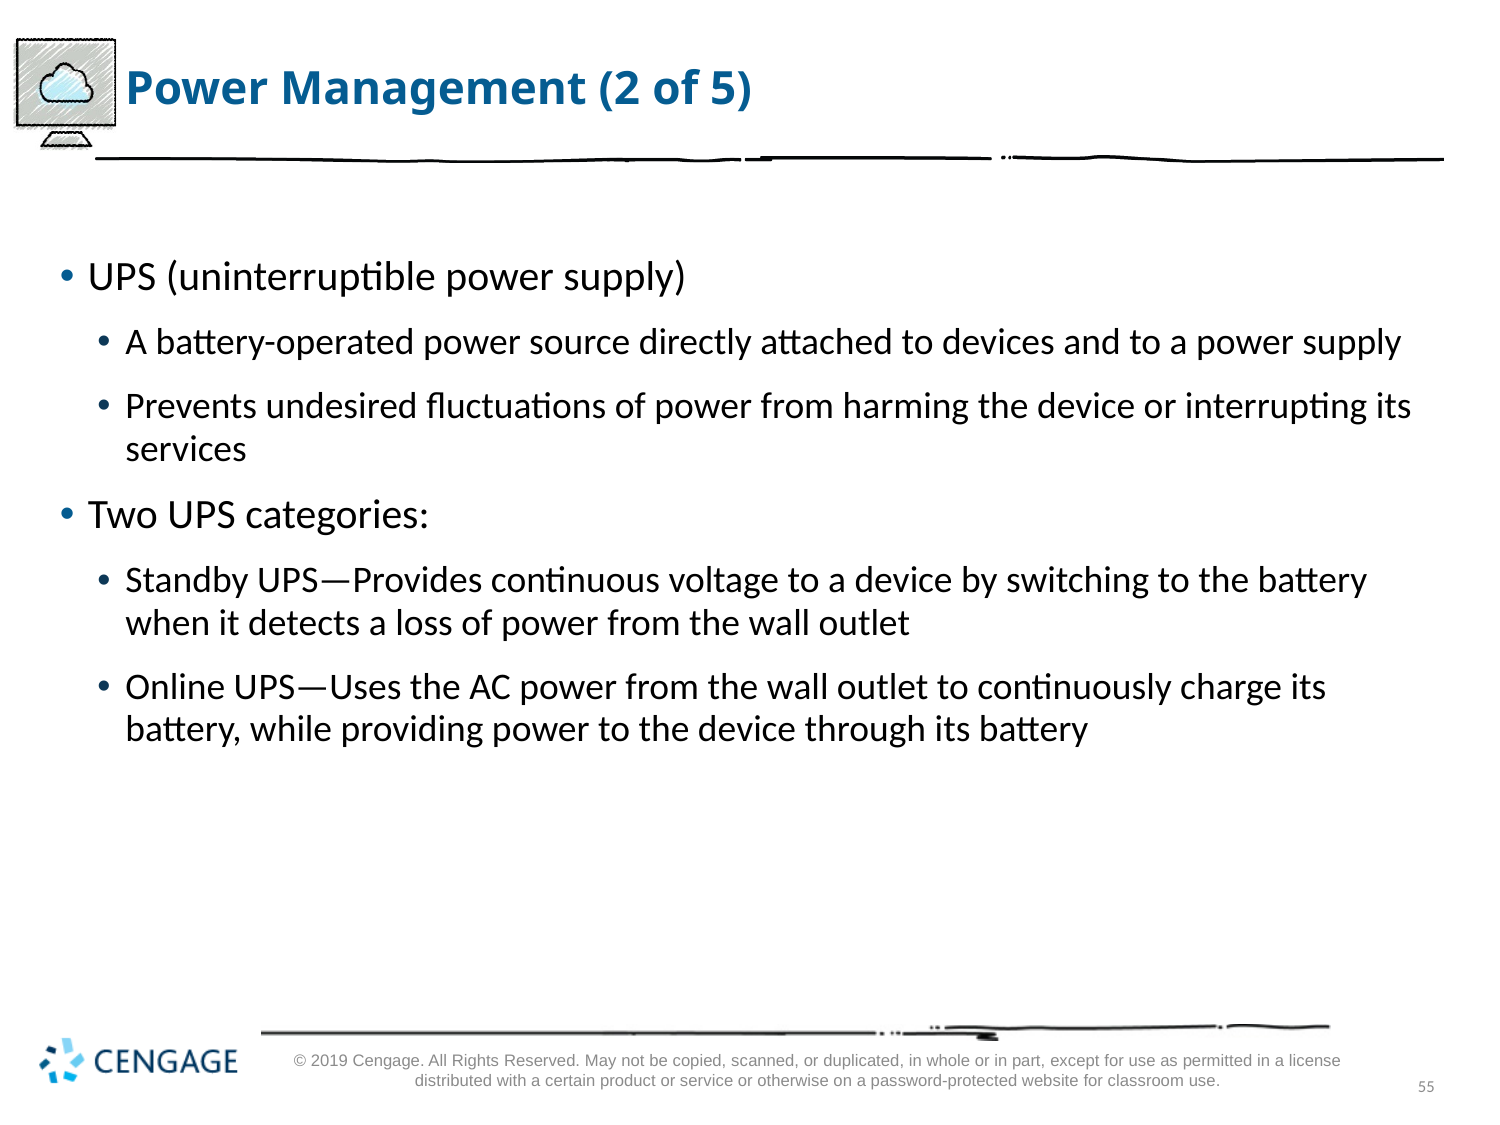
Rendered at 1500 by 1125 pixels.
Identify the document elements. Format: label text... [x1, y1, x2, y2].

picture [13, 36, 117, 151]
picture [95, 155, 1444, 163]
picture [19, 1024, 250, 1096]
title Power Management (2 of 5) [125, 66, 1442, 116]
list U P S (uninterruptible power supply) A battery-operated power source directly attached to devices and to a power supply Prevents undesired fluctuations of power from harming the device or interrupting its services Two U P S categories: Standby U P S—Provides continuous voltage to a device by switching to the battery when it detects a loss of power from the wall outlet Online U P S—Uses the AC power from the wall outlet to continuously charge its battery, while providing power to the device through its battery [59, 252, 1441, 756]
footer © 2019 Cengage. All Rights Reserved. May not be copied, scanned, or duplicated, in whole or in part, except for use as permitted in a license distributed with a certain product or service or otherwise on a password-protected website for classroom use. [262, 1050, 1375, 1091]
picture [261, 1024, 1331, 1041]
